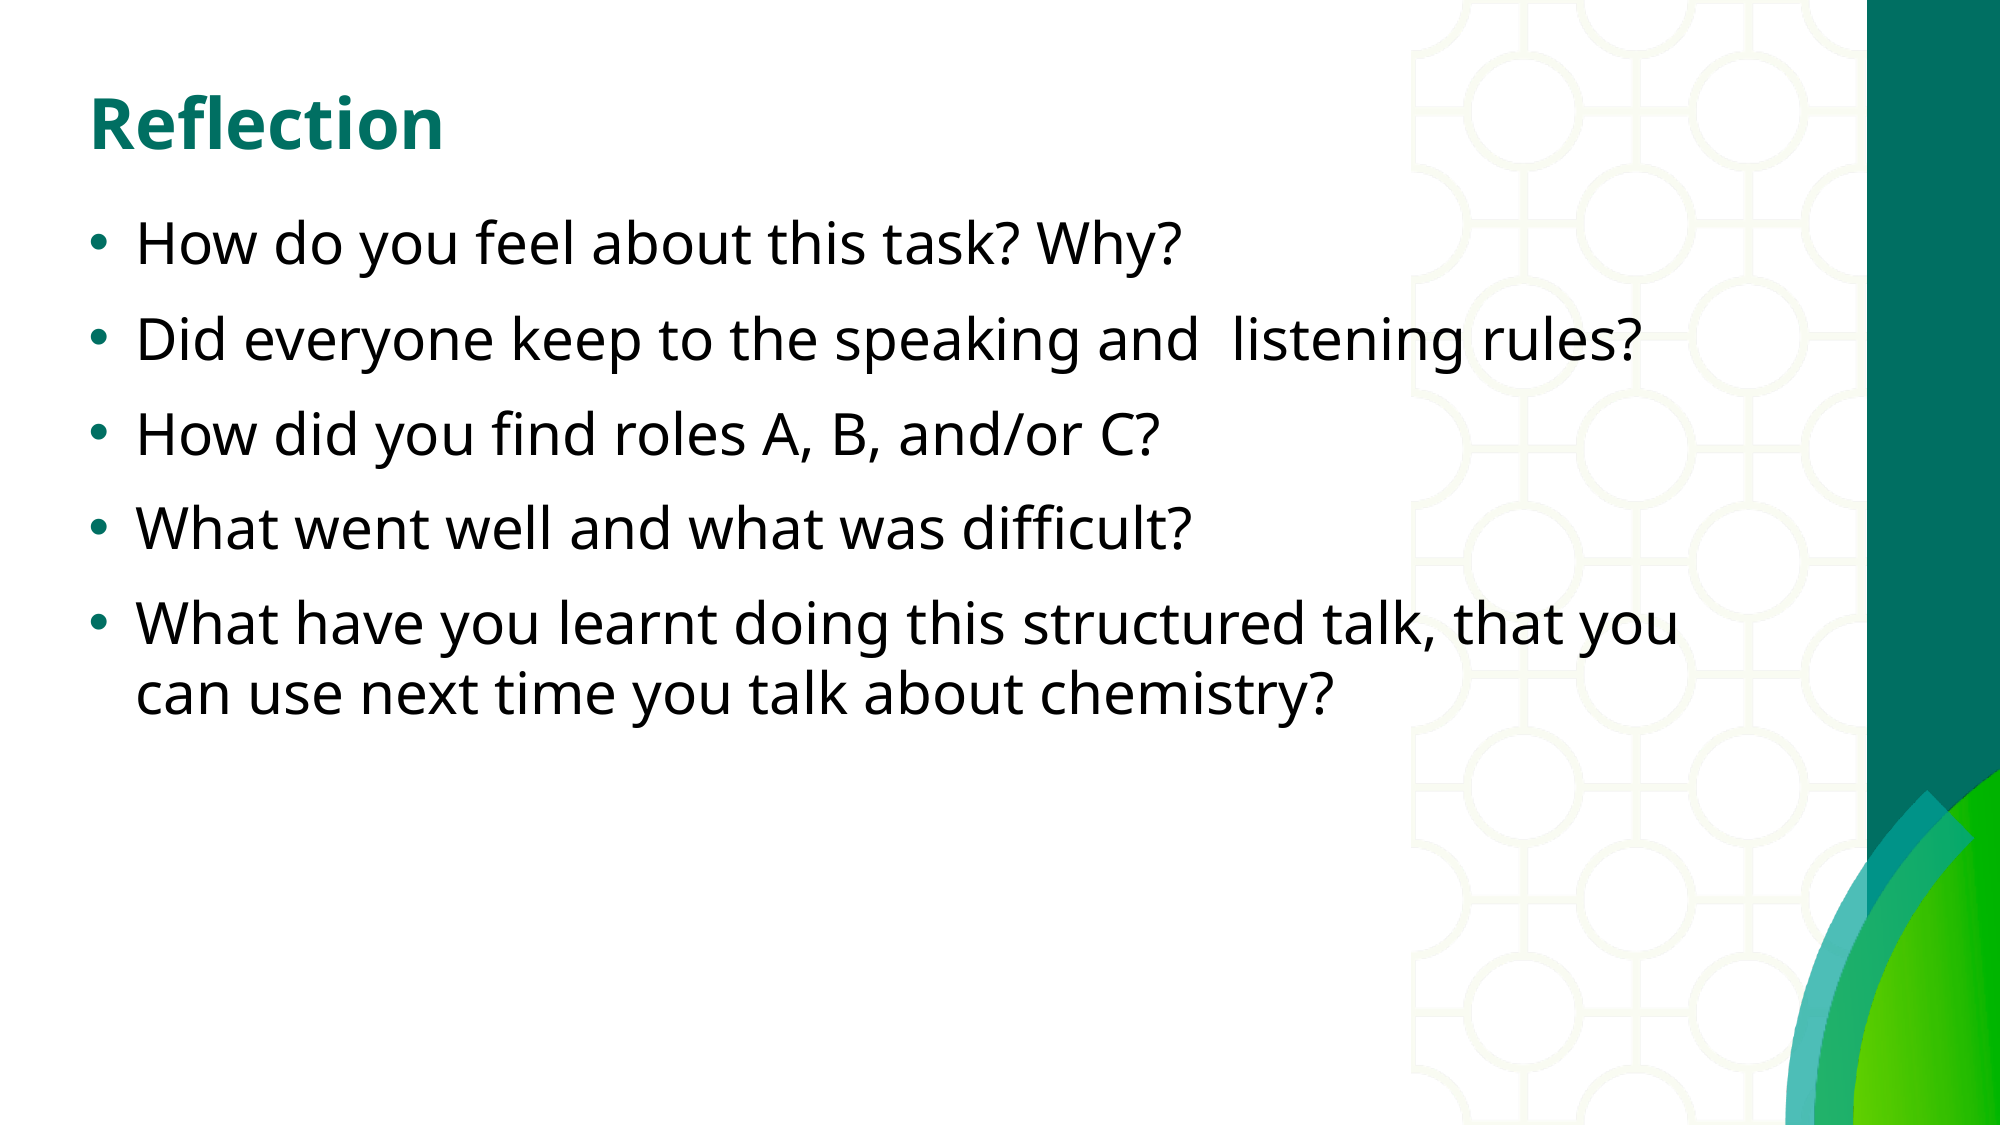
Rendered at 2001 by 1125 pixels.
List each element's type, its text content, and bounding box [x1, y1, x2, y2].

list How do you feel about this task? Why? Did everyone keep to the speaking and listening rules? How did you find roles A, B, and/or C? What went well and what was difficult? What have you learnt doing this structured talk, that you can use next time you talk about chemistry? [88, 206, 1743, 1034]
title Reflection [88, 88, 1743, 161]
picture [1411, 0, 2001, 1125]
